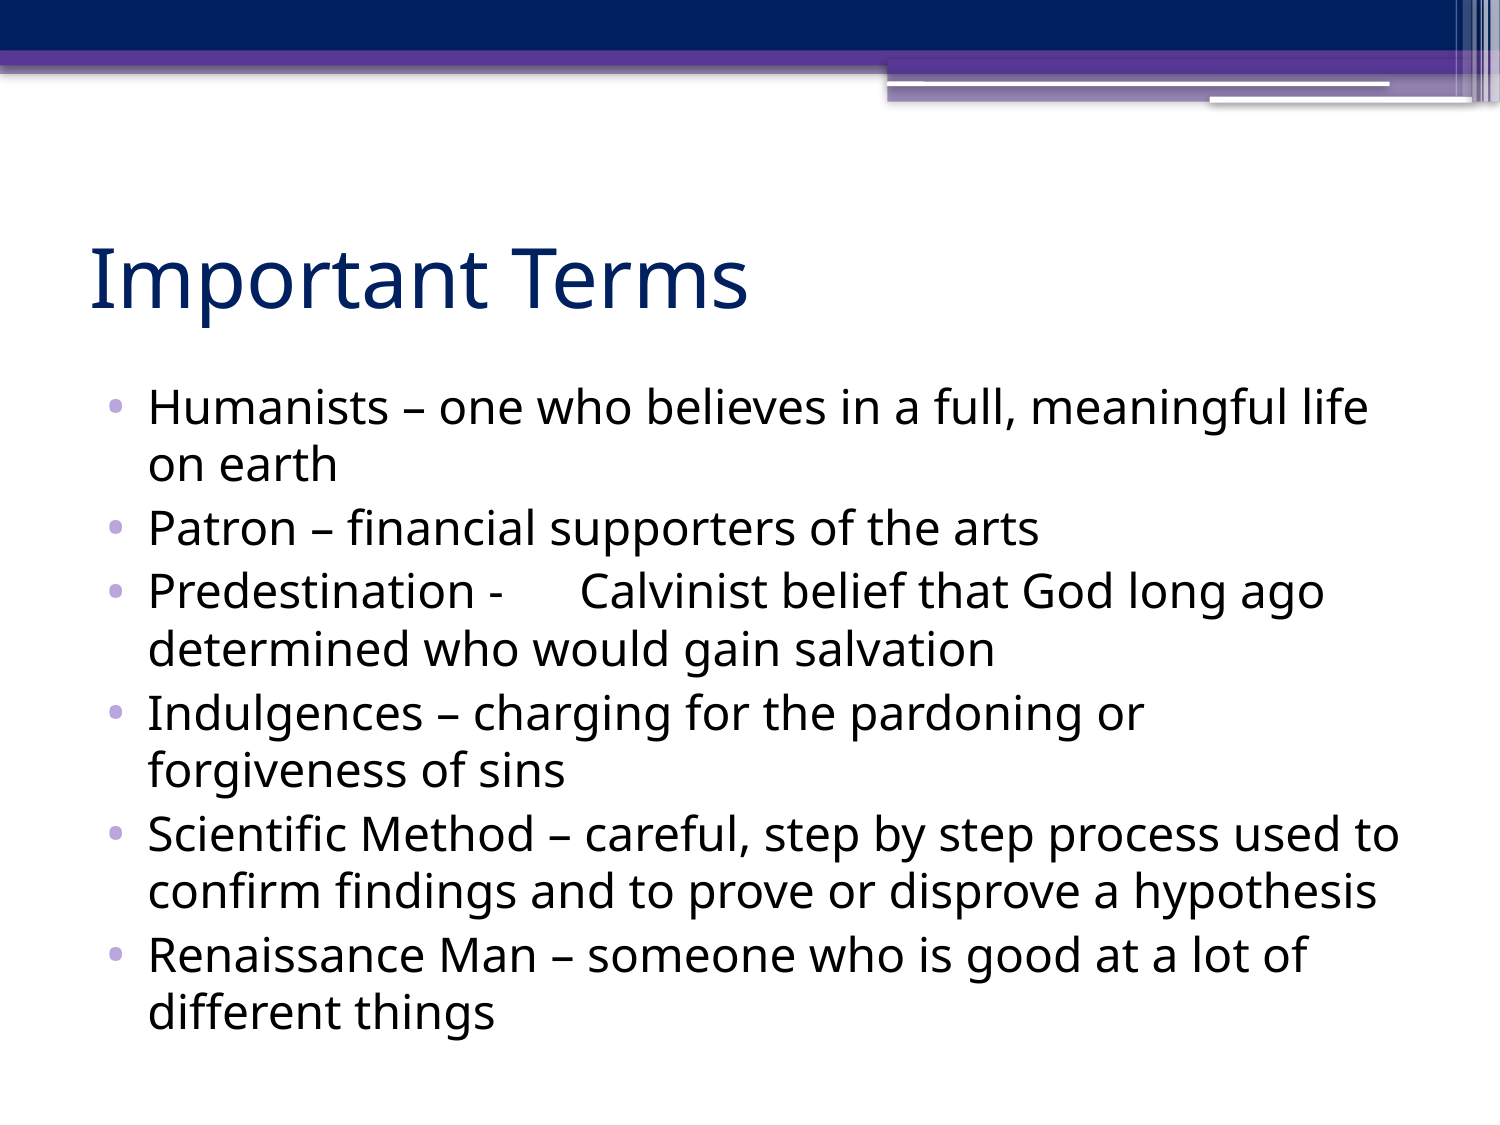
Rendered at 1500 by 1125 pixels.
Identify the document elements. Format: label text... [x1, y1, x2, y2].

title Important Terms [75, 187, 1425, 363]
list Humanists – one who believes in a full, meaningful life on earth Patron – financial supporters of the arts Predestination - Calvinist belief that God long ago determined who would gain salvation Indulgences – charging for the pardoning or forgiveness of sins Scientific Method – careful, step by step process used to confirm findings and to prove or disprove a hypothesis Renaissance Man – someone who is good at a lot of different things [75, 368, 1425, 1079]
